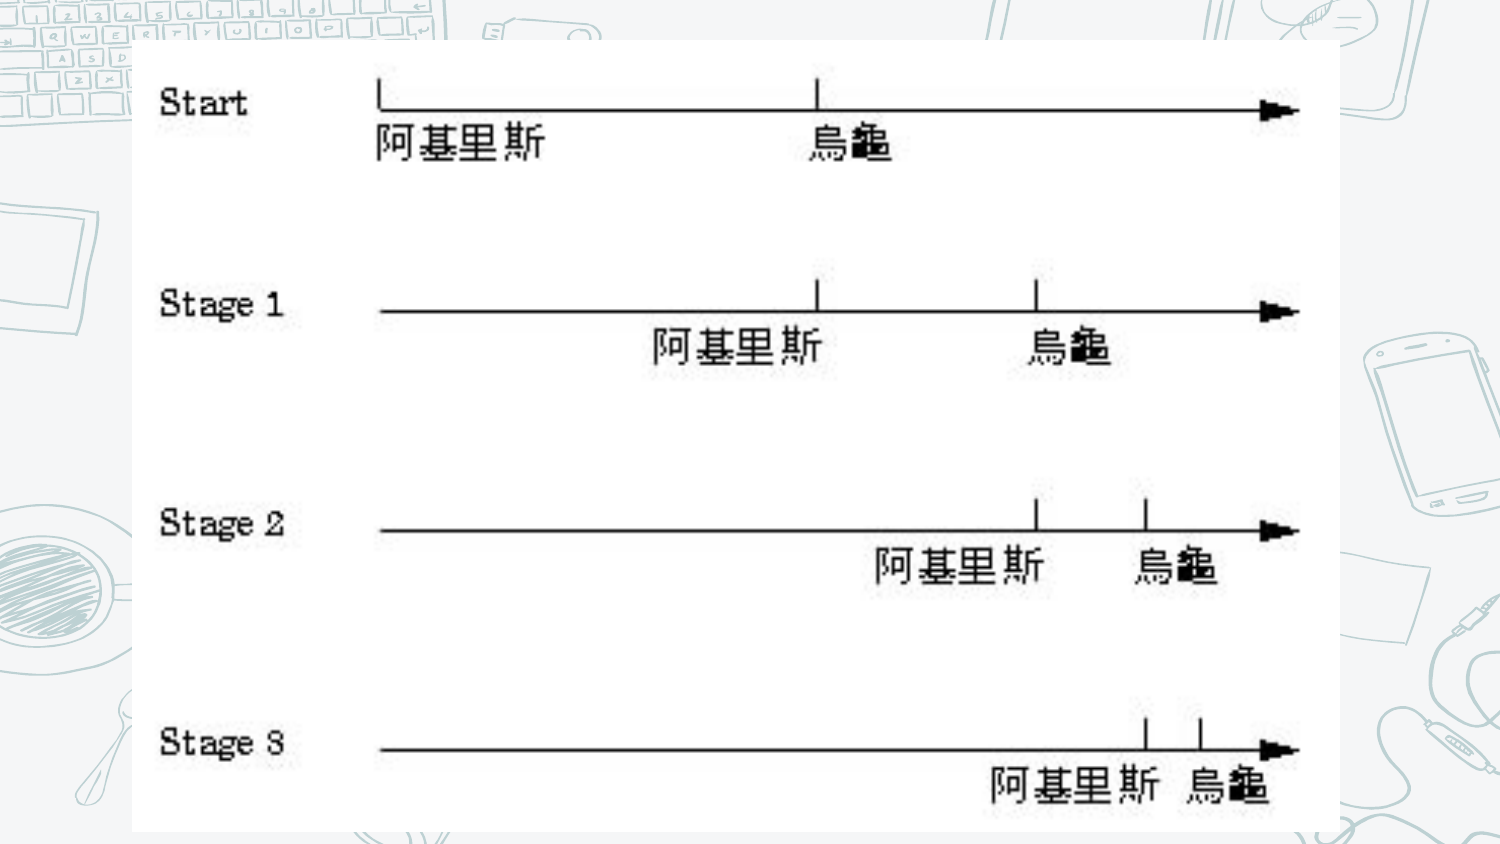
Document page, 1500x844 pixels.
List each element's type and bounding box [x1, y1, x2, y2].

picture [132, 40, 1340, 832]
